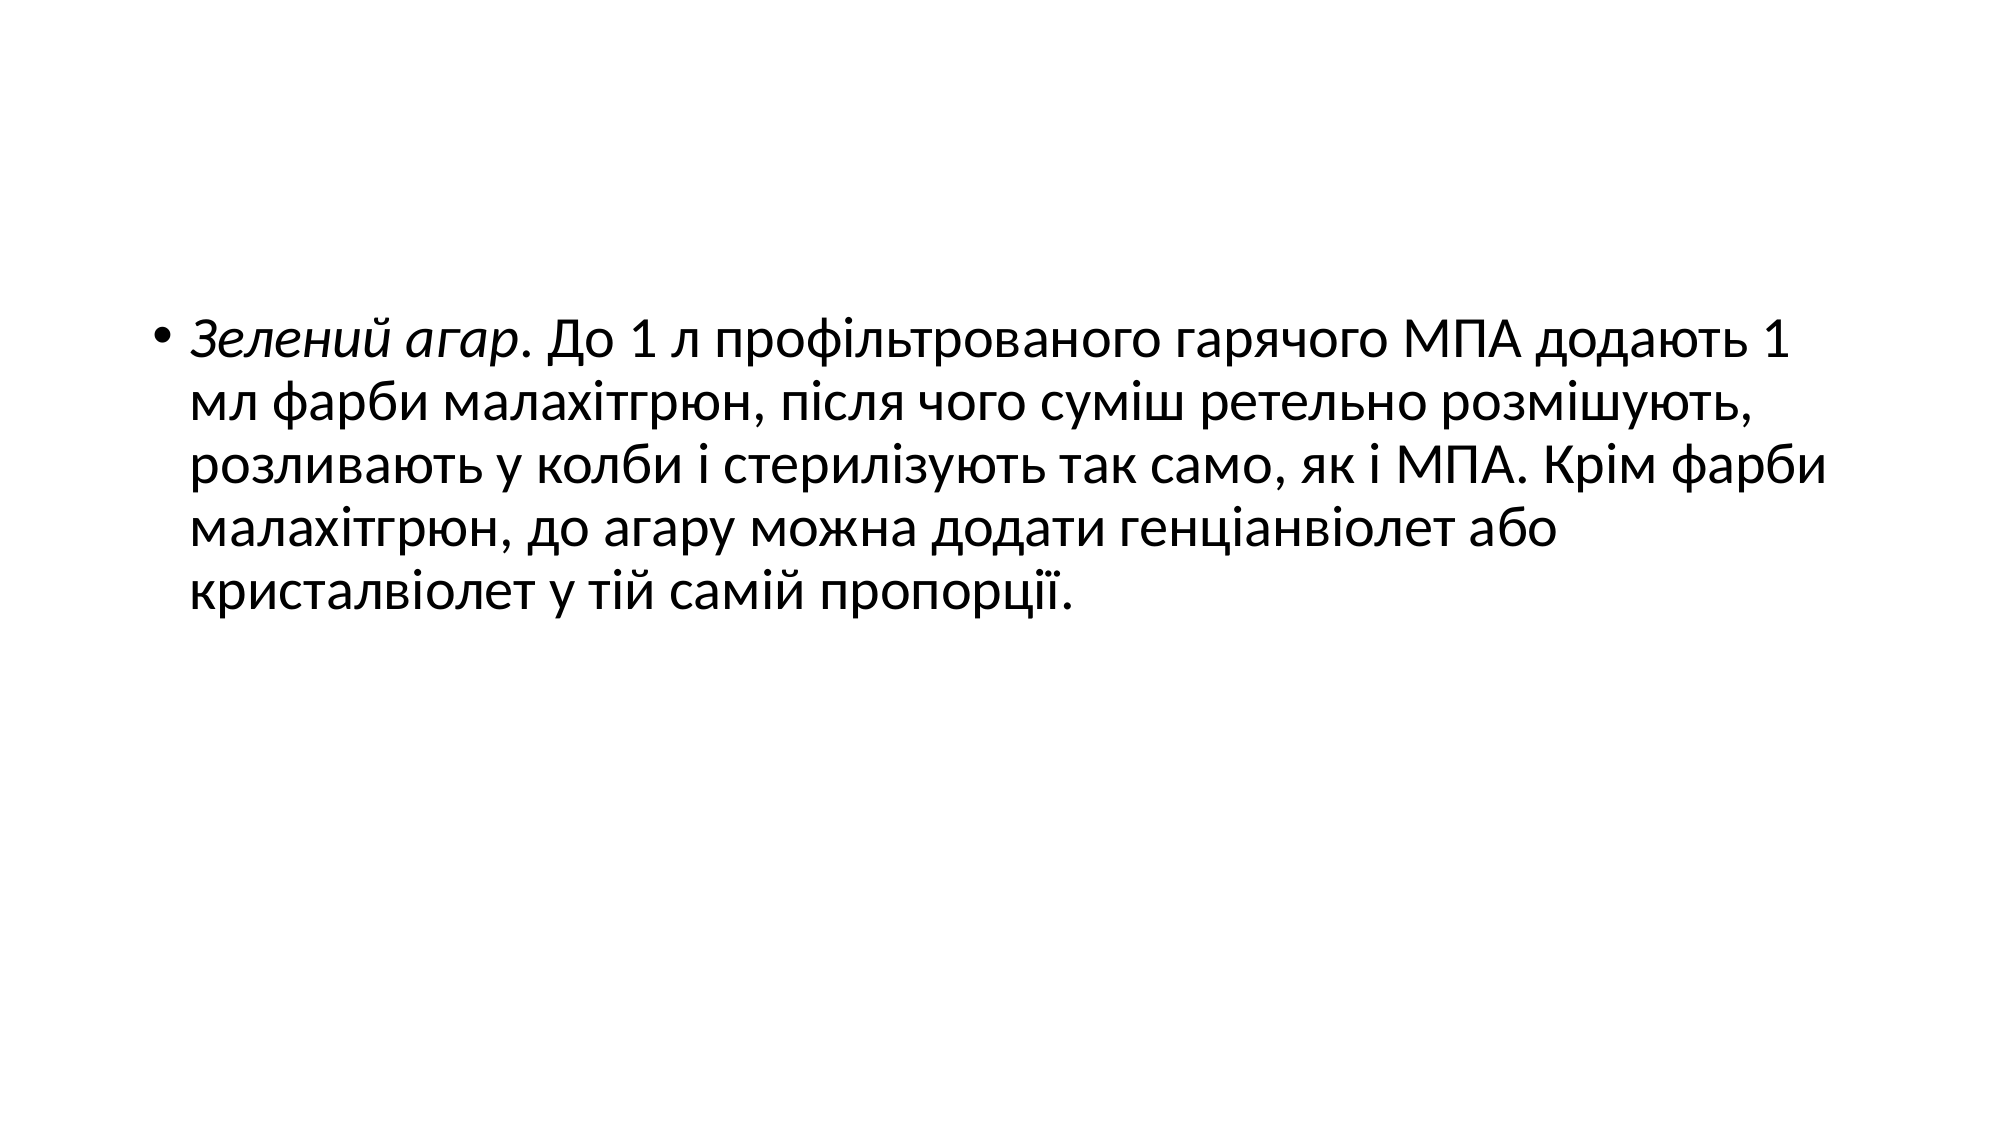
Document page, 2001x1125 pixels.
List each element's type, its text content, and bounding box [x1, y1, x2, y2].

list Зелений агар. До 1 л профільтрованого гарячого МПА додають 1 мл фарби малахітгрюн, після чого суміш ретельно розмішують, розливають у колби і стерилізують так само, як і МПА. Крім фарби малахітгрюн, до агару можна додати генціанвіолет або кристалвіолет у тій самій пропорції. [137, 299, 1863, 1014]
